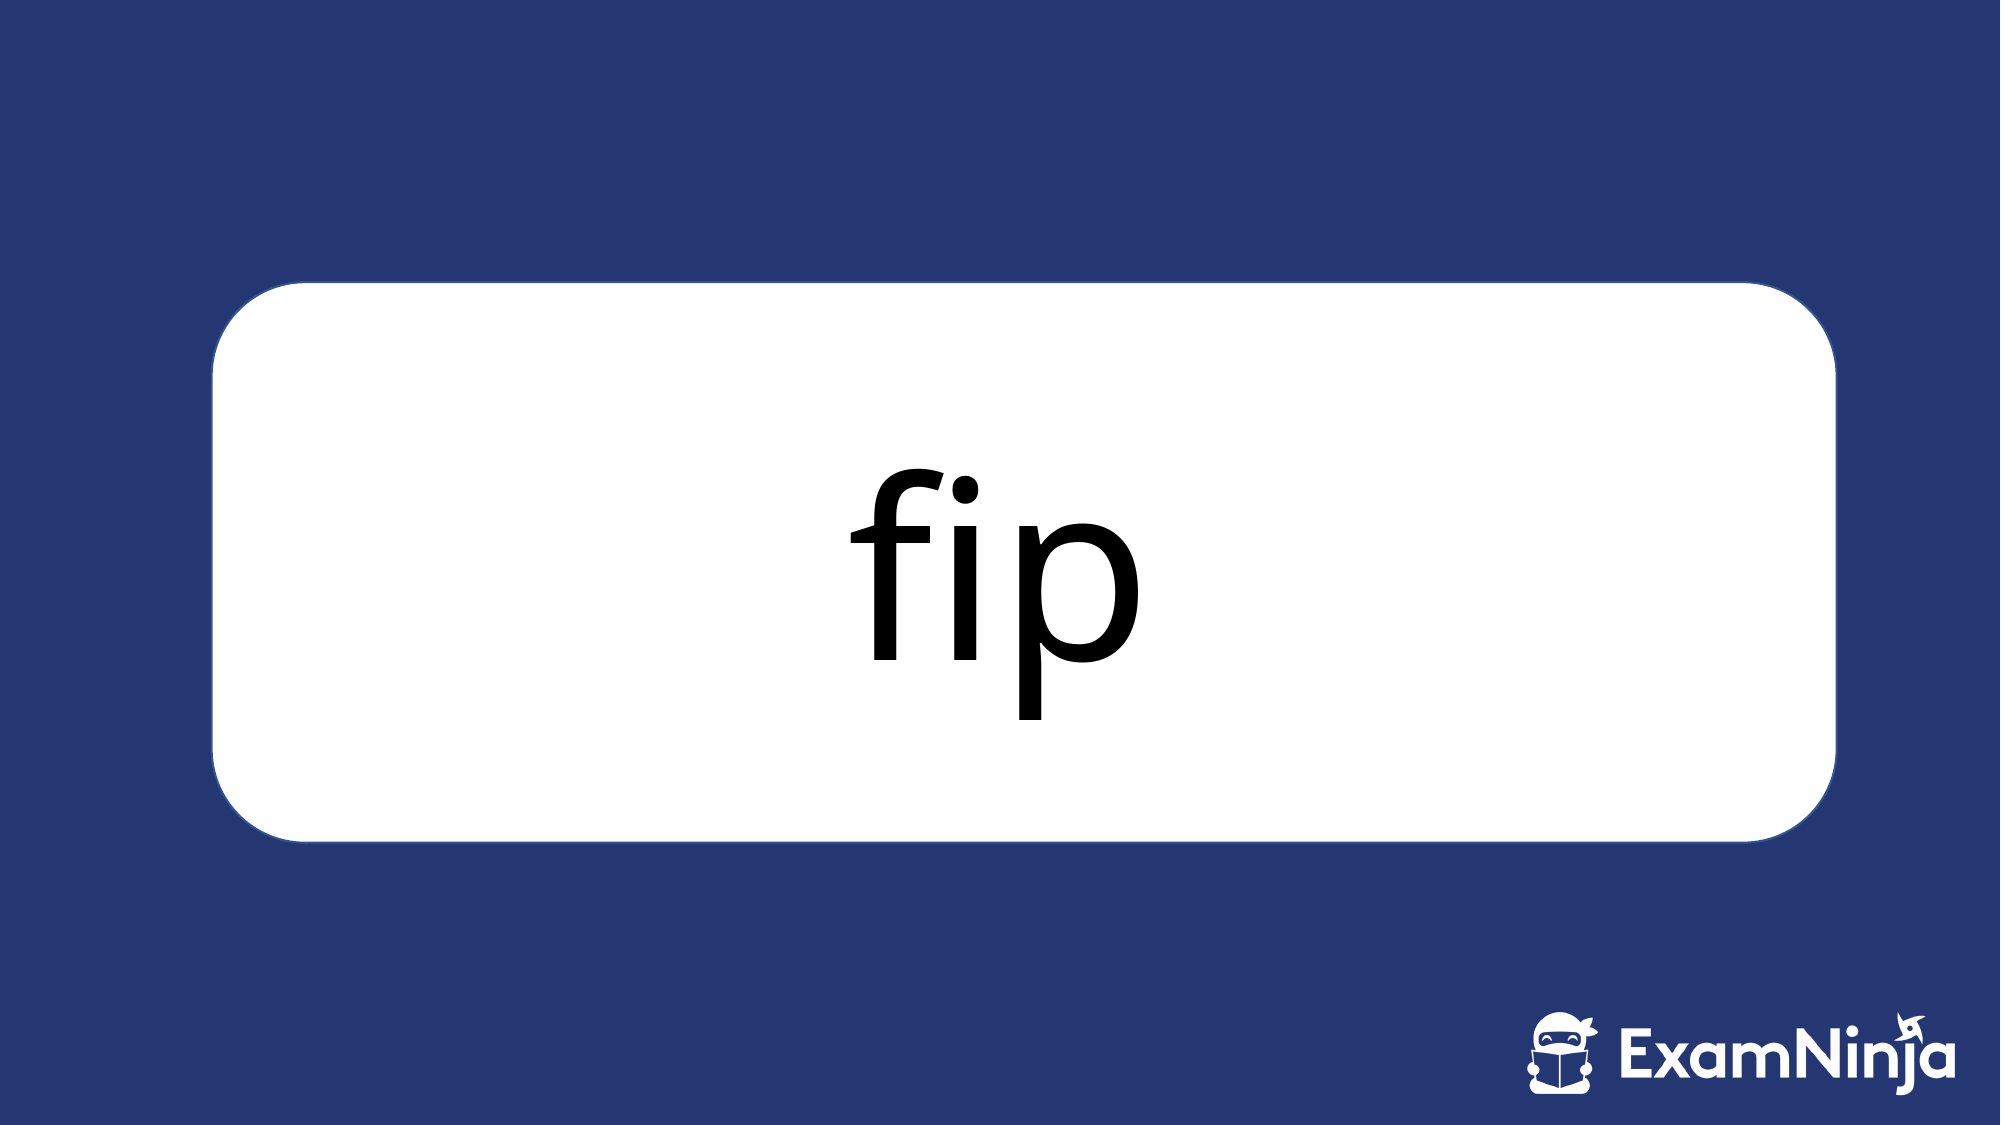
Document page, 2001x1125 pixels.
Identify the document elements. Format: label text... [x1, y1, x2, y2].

text_box [210, 281, 1838, 403]
text_box [210, 719, 1838, 844]
text_box fip [143, 403, 1857, 719]
picture [1501, 1003, 1979, 1102]
